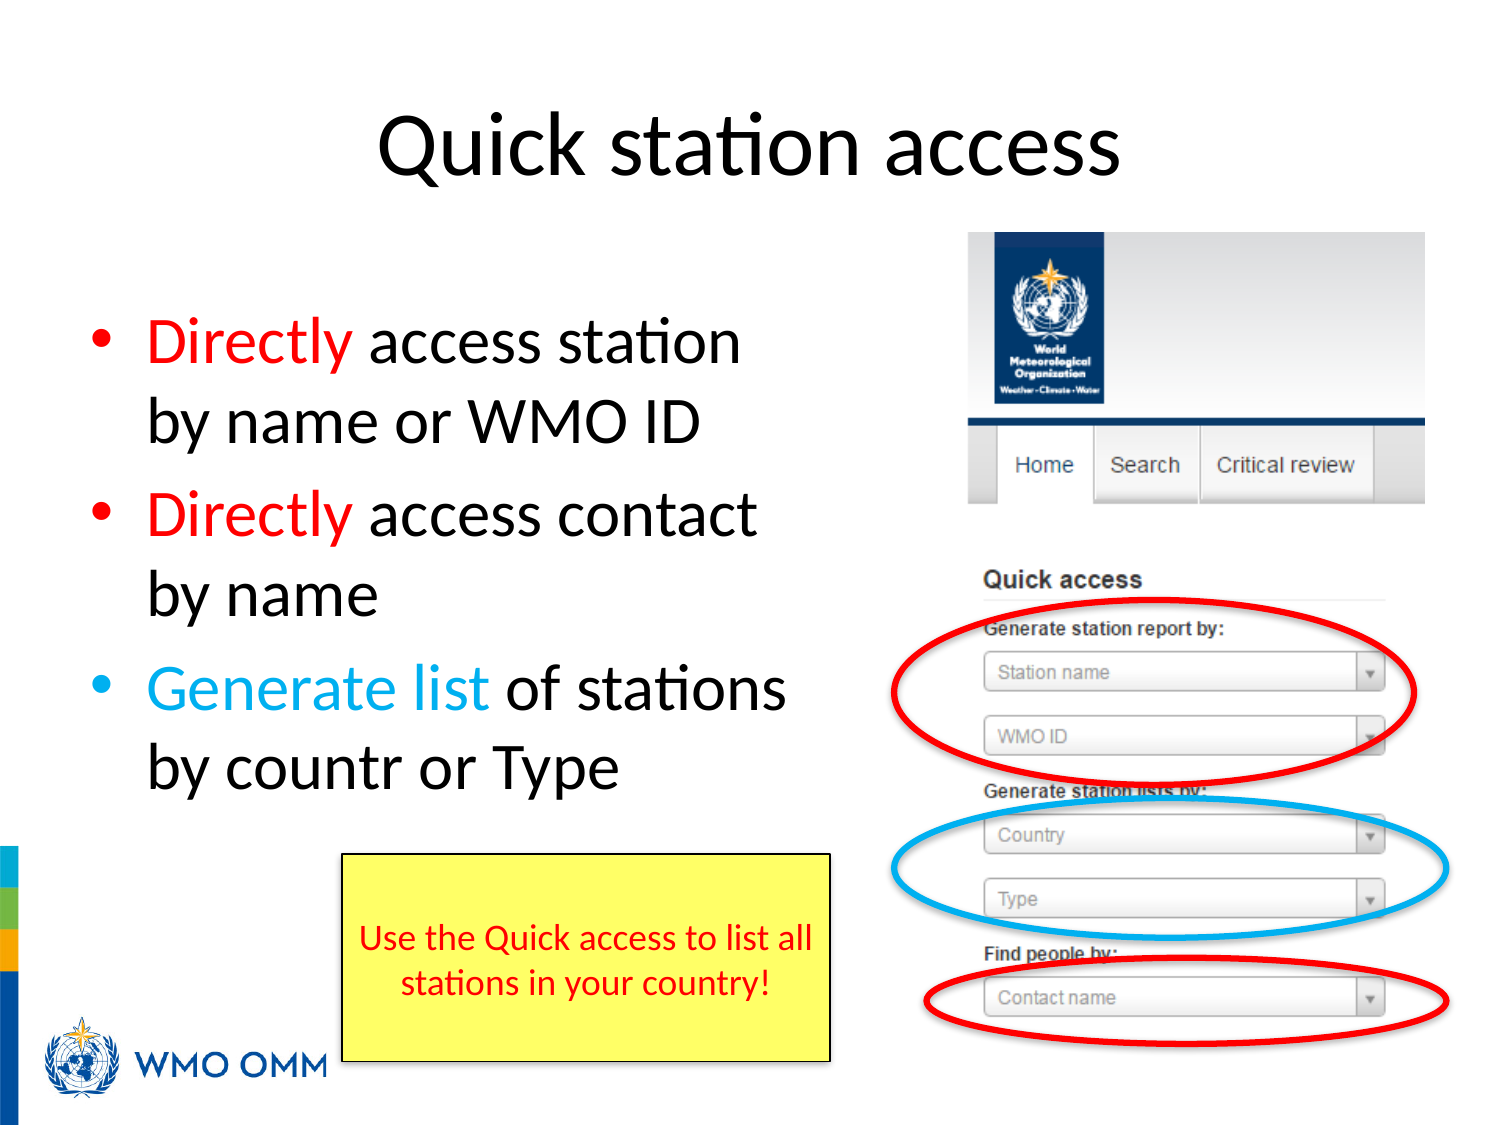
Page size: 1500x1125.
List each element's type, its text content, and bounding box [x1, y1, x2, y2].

picture [0, 845, 327, 1125]
title Quick station access [75, 45, 1425, 233]
picture [926, 232, 1426, 836]
text_box Use the Quick access to list all stations in your country! [341, 853, 831, 1062]
text_box [1429, 984, 1448, 1018]
picture [926, 802, 1426, 934]
text_box [893, 650, 921, 735]
text_box [1429, 842, 1448, 894]
text_box Directly access station by name or WMO ID Directly access contact by name Generate list of stations by countr or Type [75, 289, 810, 938]
text_box [893, 836, 921, 899]
picture [926, 900, 1426, 1050]
